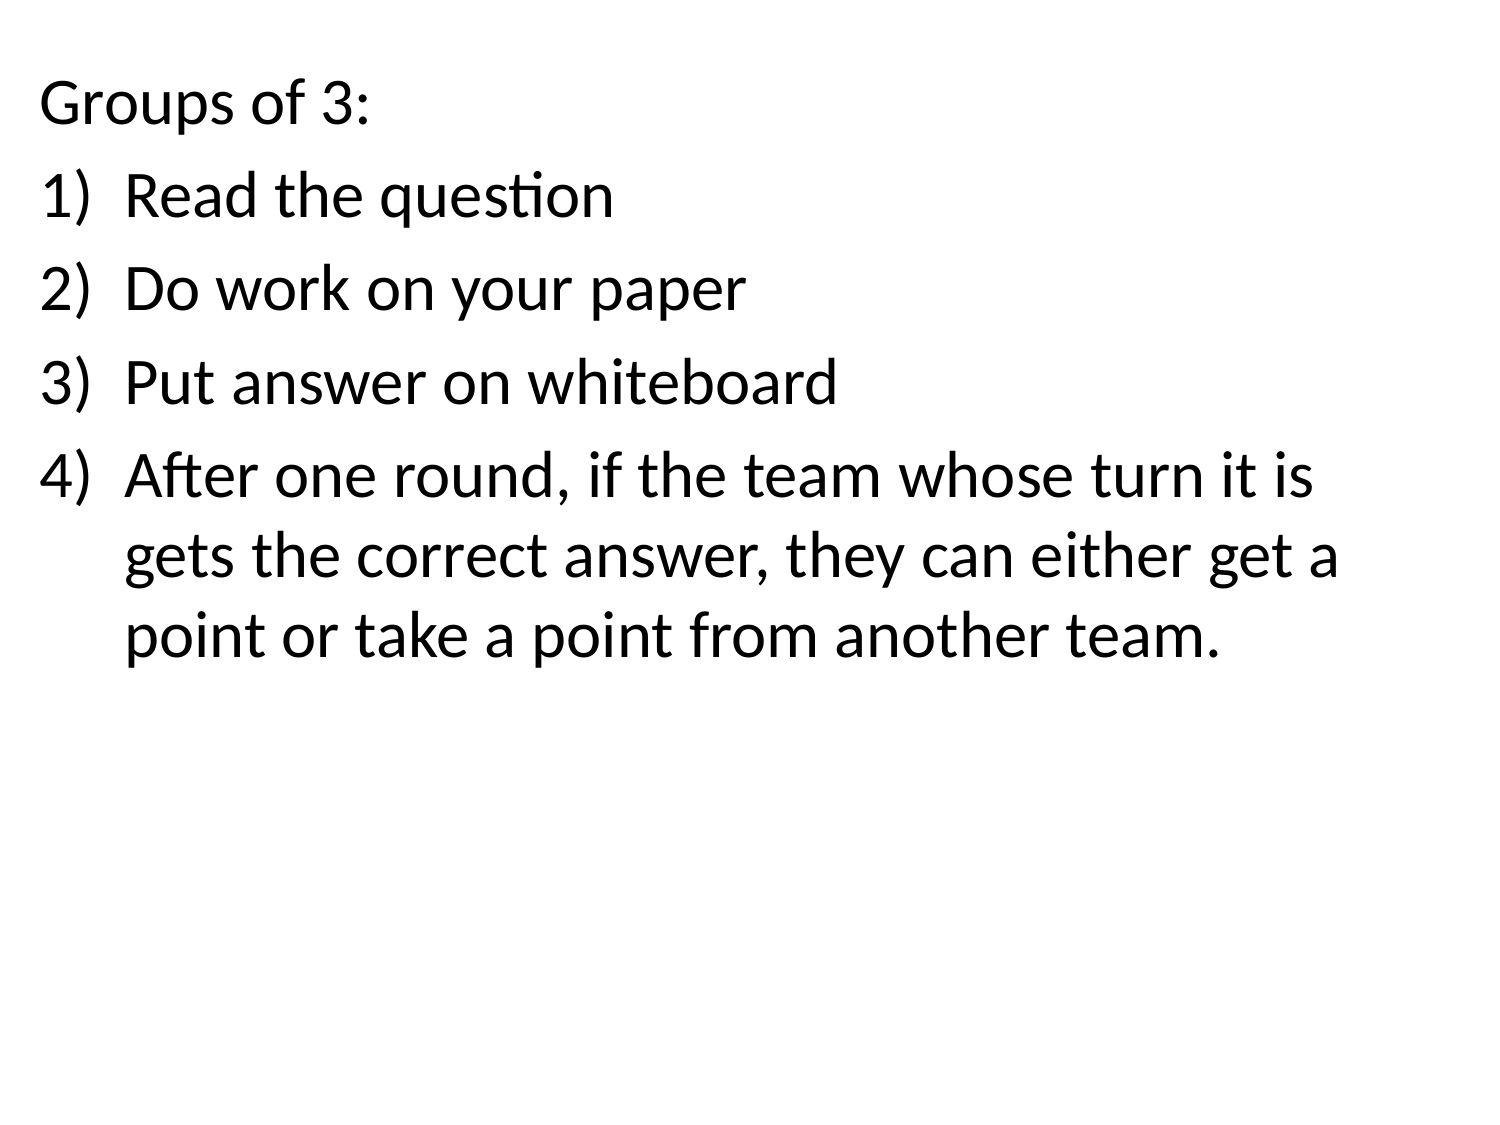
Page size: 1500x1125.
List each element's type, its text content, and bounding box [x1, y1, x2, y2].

subtitle Groups of 3: Read the question Do work on your paper Put answer on whiteboard After one round, if the team whose turn it is gets the correct answer, they can either get a point or take a point from another team. [24, 50, 1425, 850]
